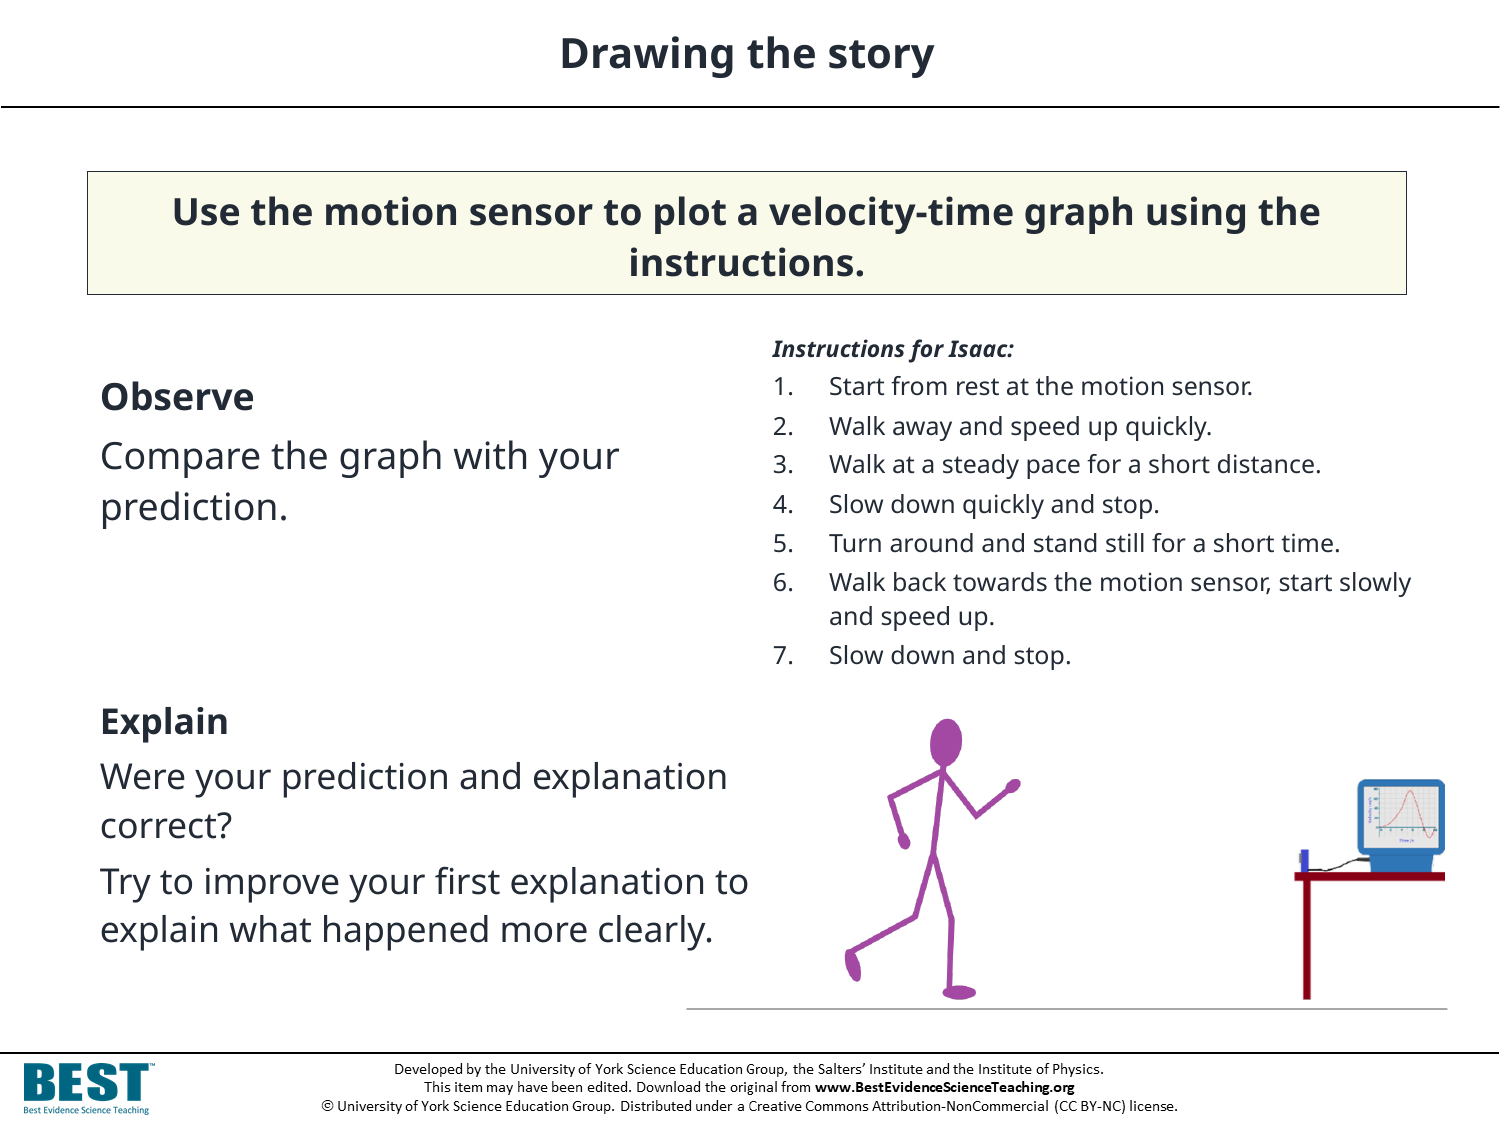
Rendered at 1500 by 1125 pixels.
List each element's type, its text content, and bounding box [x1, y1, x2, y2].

text_box Drawing the story [23, 4, 1471, 99]
picture [0, 106, 1500, 1125]
